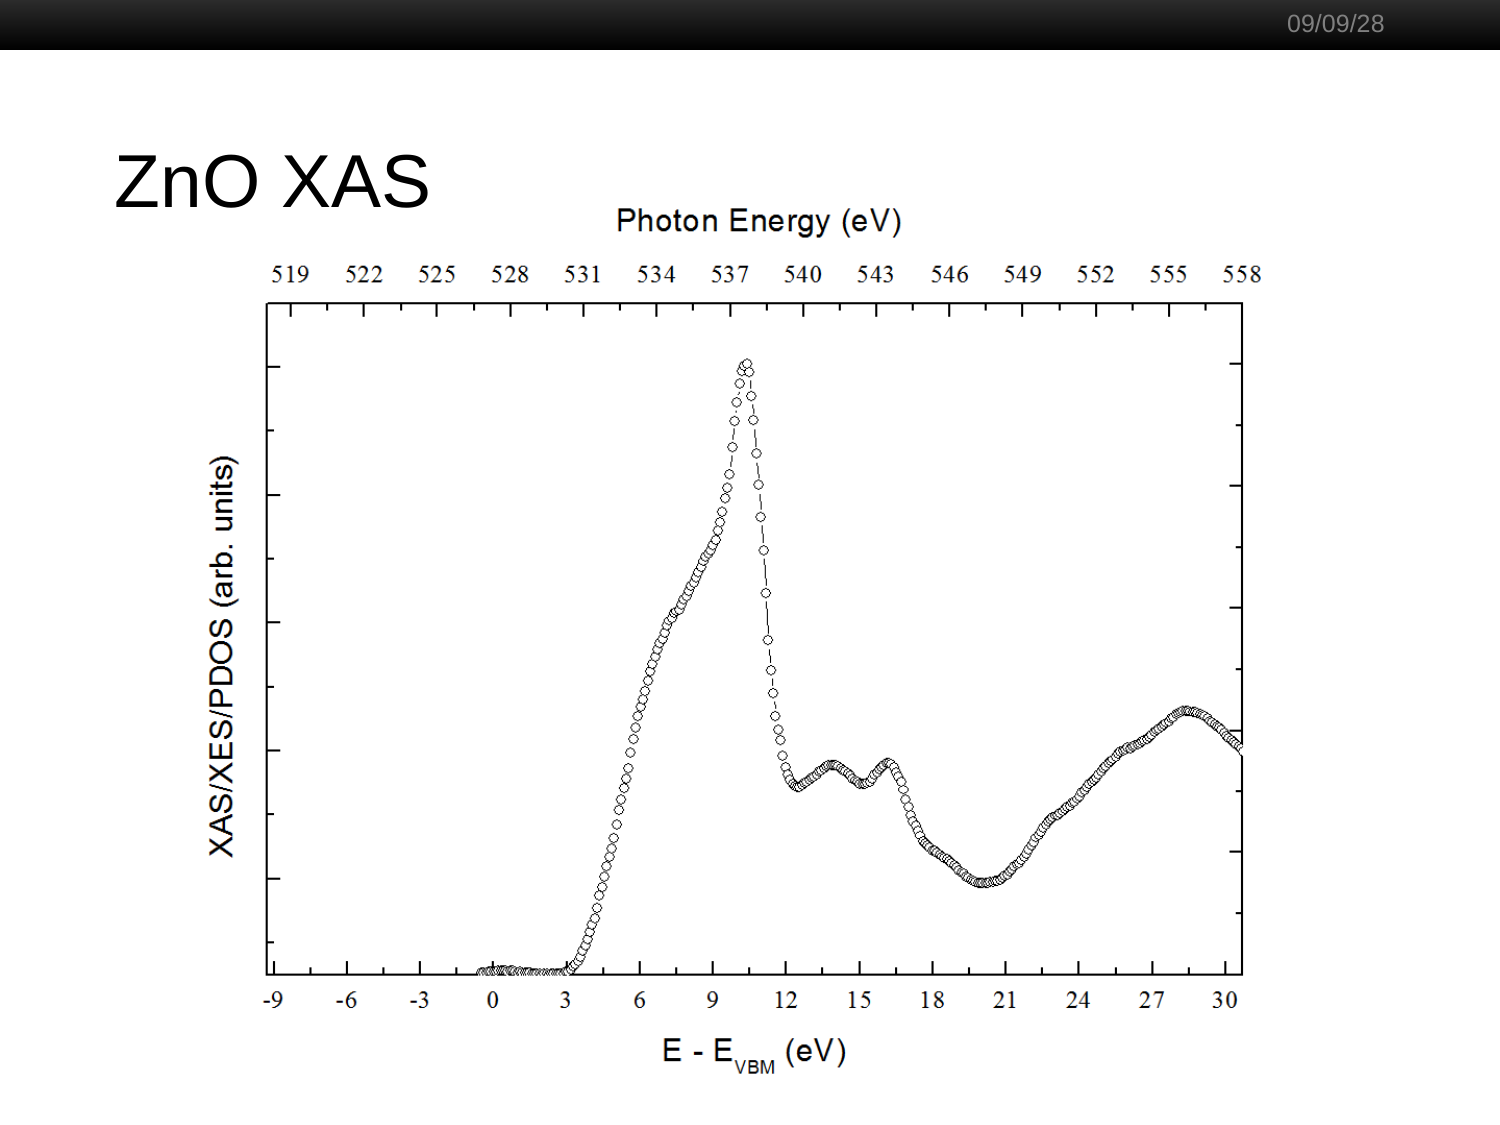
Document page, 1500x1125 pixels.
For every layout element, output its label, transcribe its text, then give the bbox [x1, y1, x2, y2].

title ZnO XAS [99, 124, 1401, 238]
text_box [46, 949, 329, 1090]
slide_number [1087, 0, 1401, 51]
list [198, 198, 1266, 1081]
